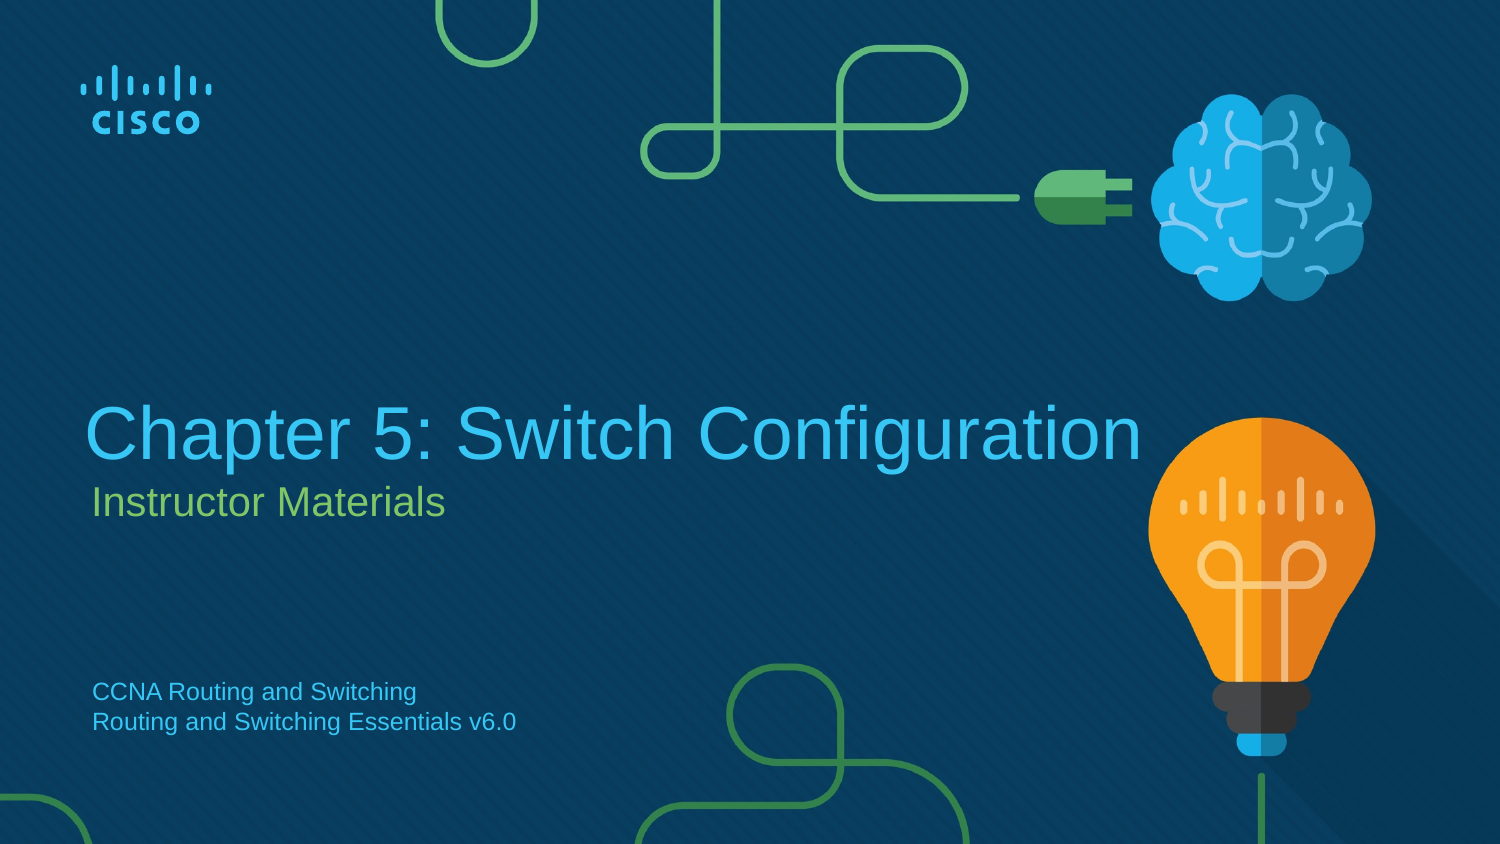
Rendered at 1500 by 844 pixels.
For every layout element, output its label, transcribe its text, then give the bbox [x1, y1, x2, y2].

subtitle CCNA Routing and Switching Routing and Switching Essentials v6.0 [77, 624, 567, 773]
list Instructor Materials [76, 484, 1048, 521]
picture [0, 0, 1500, 844]
title Chapter 5: Switch Configuration [69, 377, 1181, 484]
